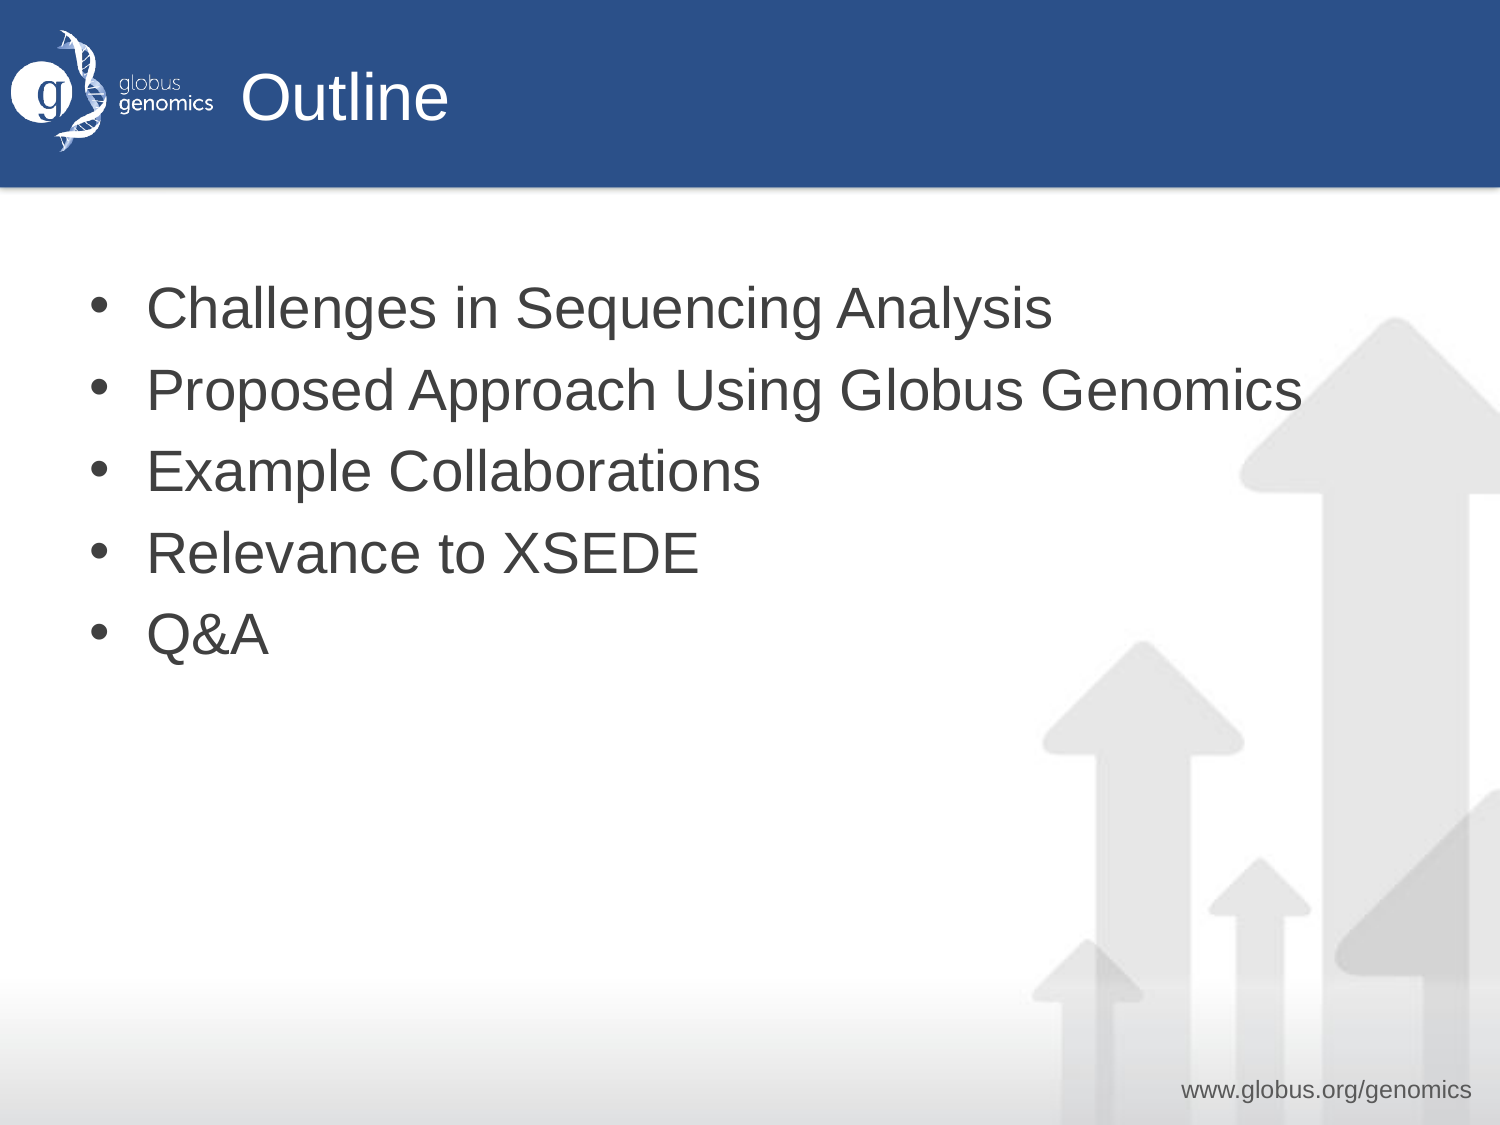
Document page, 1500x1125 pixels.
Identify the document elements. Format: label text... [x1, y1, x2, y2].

list Challenges in Sequencing Analysis Proposed Approach Using Globus Genomics Example Collaborations Relevance to XSEDE Q&A [75, 262, 1425, 1005]
picture [0, 188, 1500, 1125]
picture [9, 28, 214, 154]
title Outline [225, 12, 1463, 175]
